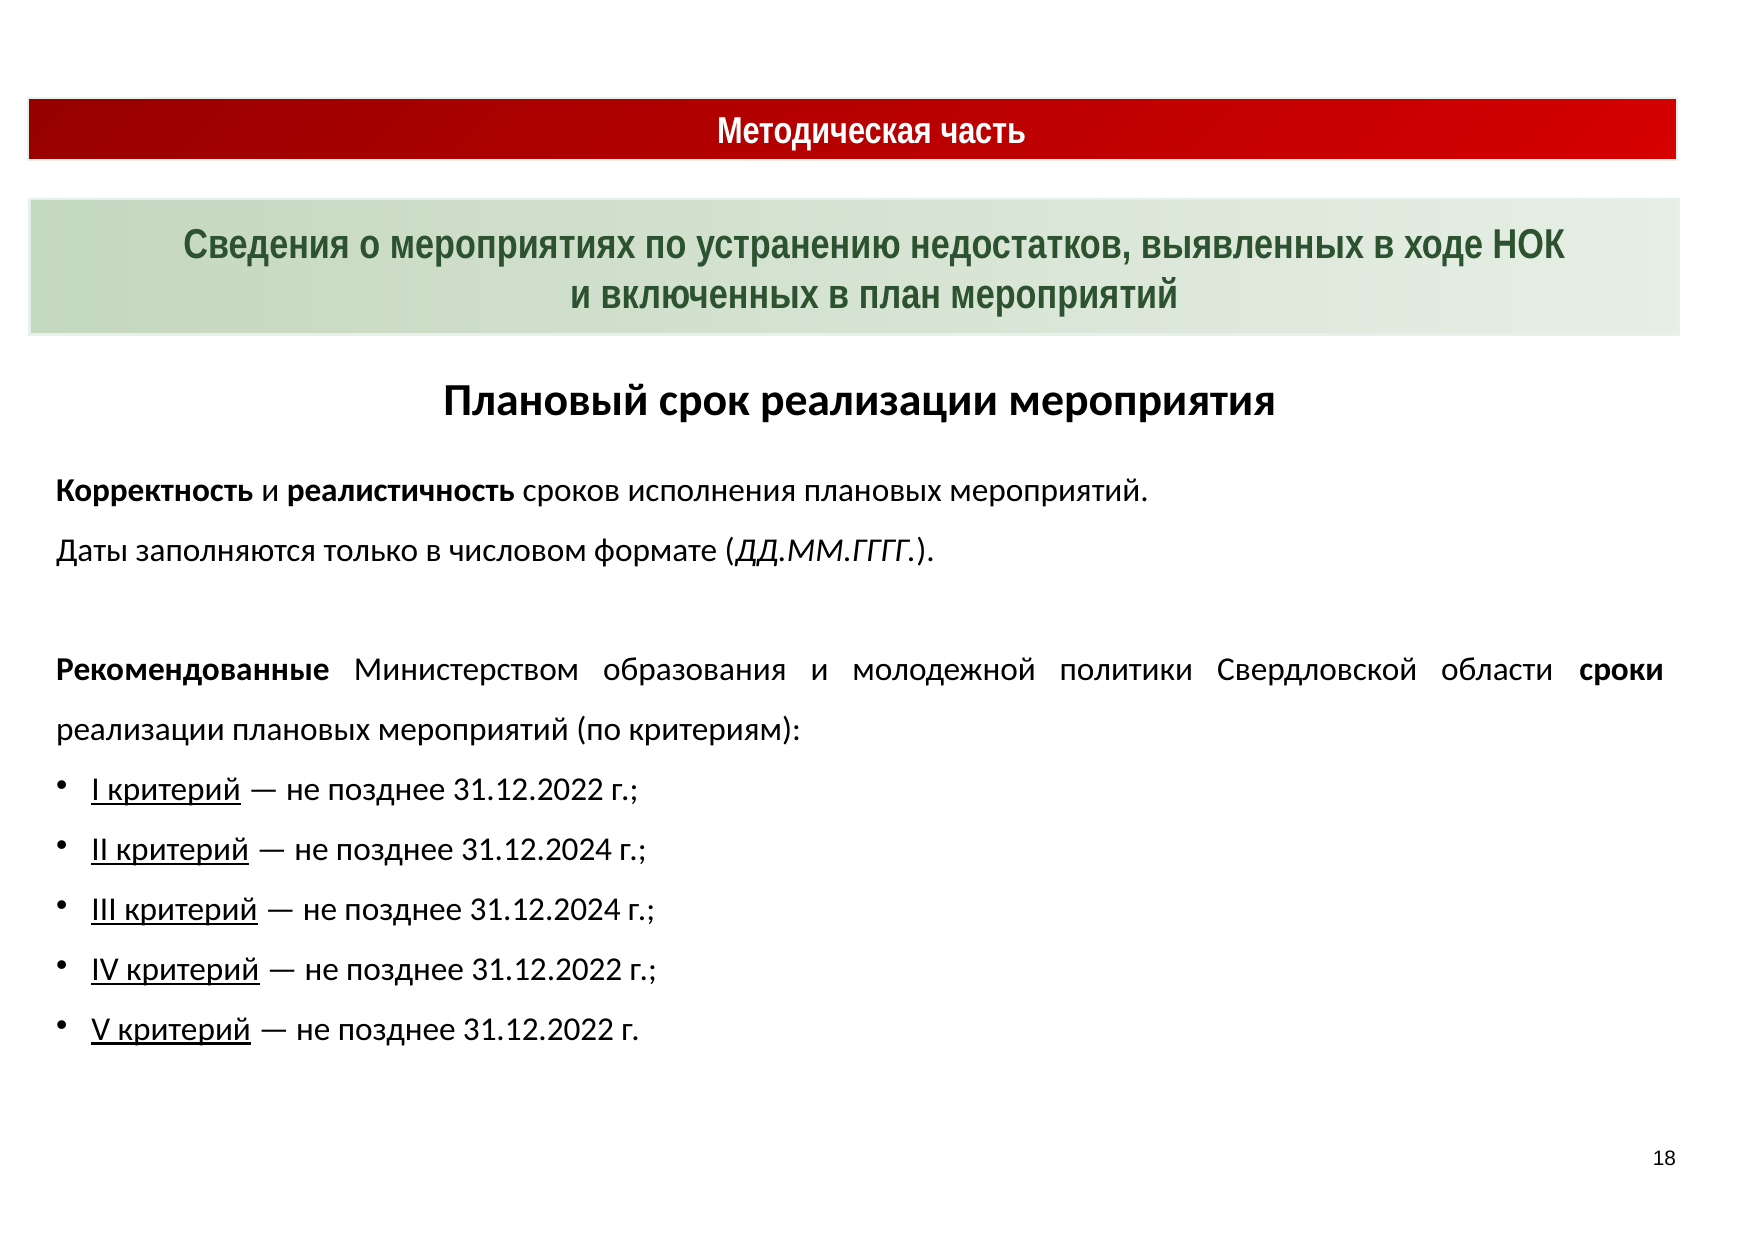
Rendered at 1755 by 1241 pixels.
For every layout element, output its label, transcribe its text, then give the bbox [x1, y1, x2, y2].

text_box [29, 198, 1680, 335]
text_box Плановый срок реализации мероприятия Корректность и реалистичность сроков исполнения плановых мероприятий. Даты заполняются только в числовом формате (ДД.ММ.ГГГГ.). Рекомендованные Министерством образования и молодежной политики Свердловской области сроки реализации плановых мероприятий (по критериям): I критерий — не позднее 31.12.2022 г.; II критерий — не позднее 31.12.2024 г.; III критерий — не позднее 31.12.2024 г.; IV критерий — не позднее 31.12.2022 г.; V критерий — не позднее 31.12.2022 г. [41, 346, 1679, 1109]
text_box <номер> [1283, 1136, 1693, 1223]
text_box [27, 98, 1678, 161]
